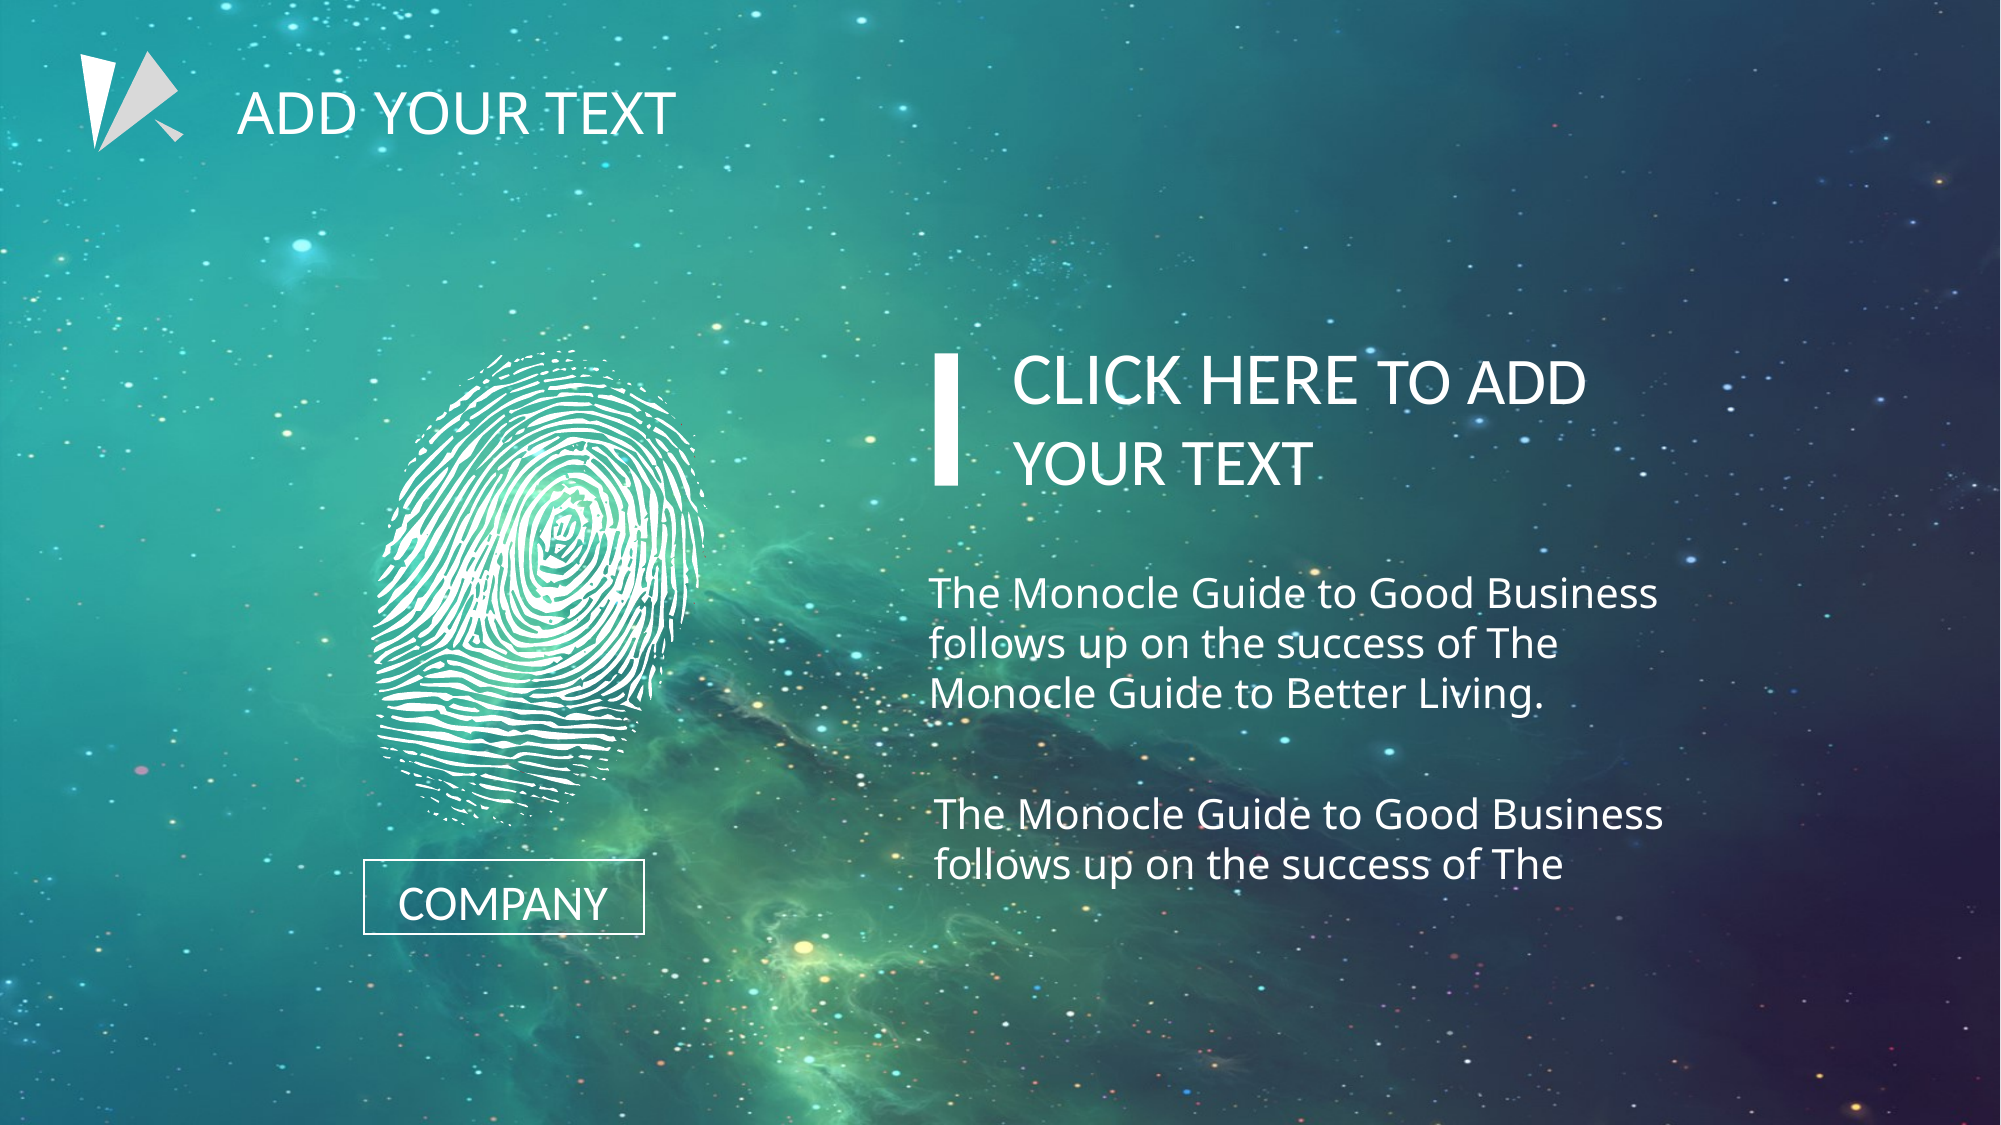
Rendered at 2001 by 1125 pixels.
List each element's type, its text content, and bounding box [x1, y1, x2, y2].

text_box [934, 352, 959, 487]
text_box CLICK HERE TO ADD YOUR TEXT [998, 321, 1640, 507]
text_box The Monocle Guide to Good Business follows up on the success of The [918, 780, 1709, 896]
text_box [69, 57, 175, 146]
text_box [363, 859, 645, 935]
text_box ADD YOUR TEXT [222, 68, 742, 154]
text_box COMPANY [383, 863, 643, 938]
picture [0, 0, 2001, 1125]
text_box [364, 347, 688, 834]
text_box The Monocle Guide to Good Business follows up on the success of The Monocle Guide to Better Living. [913, 559, 1703, 724]
